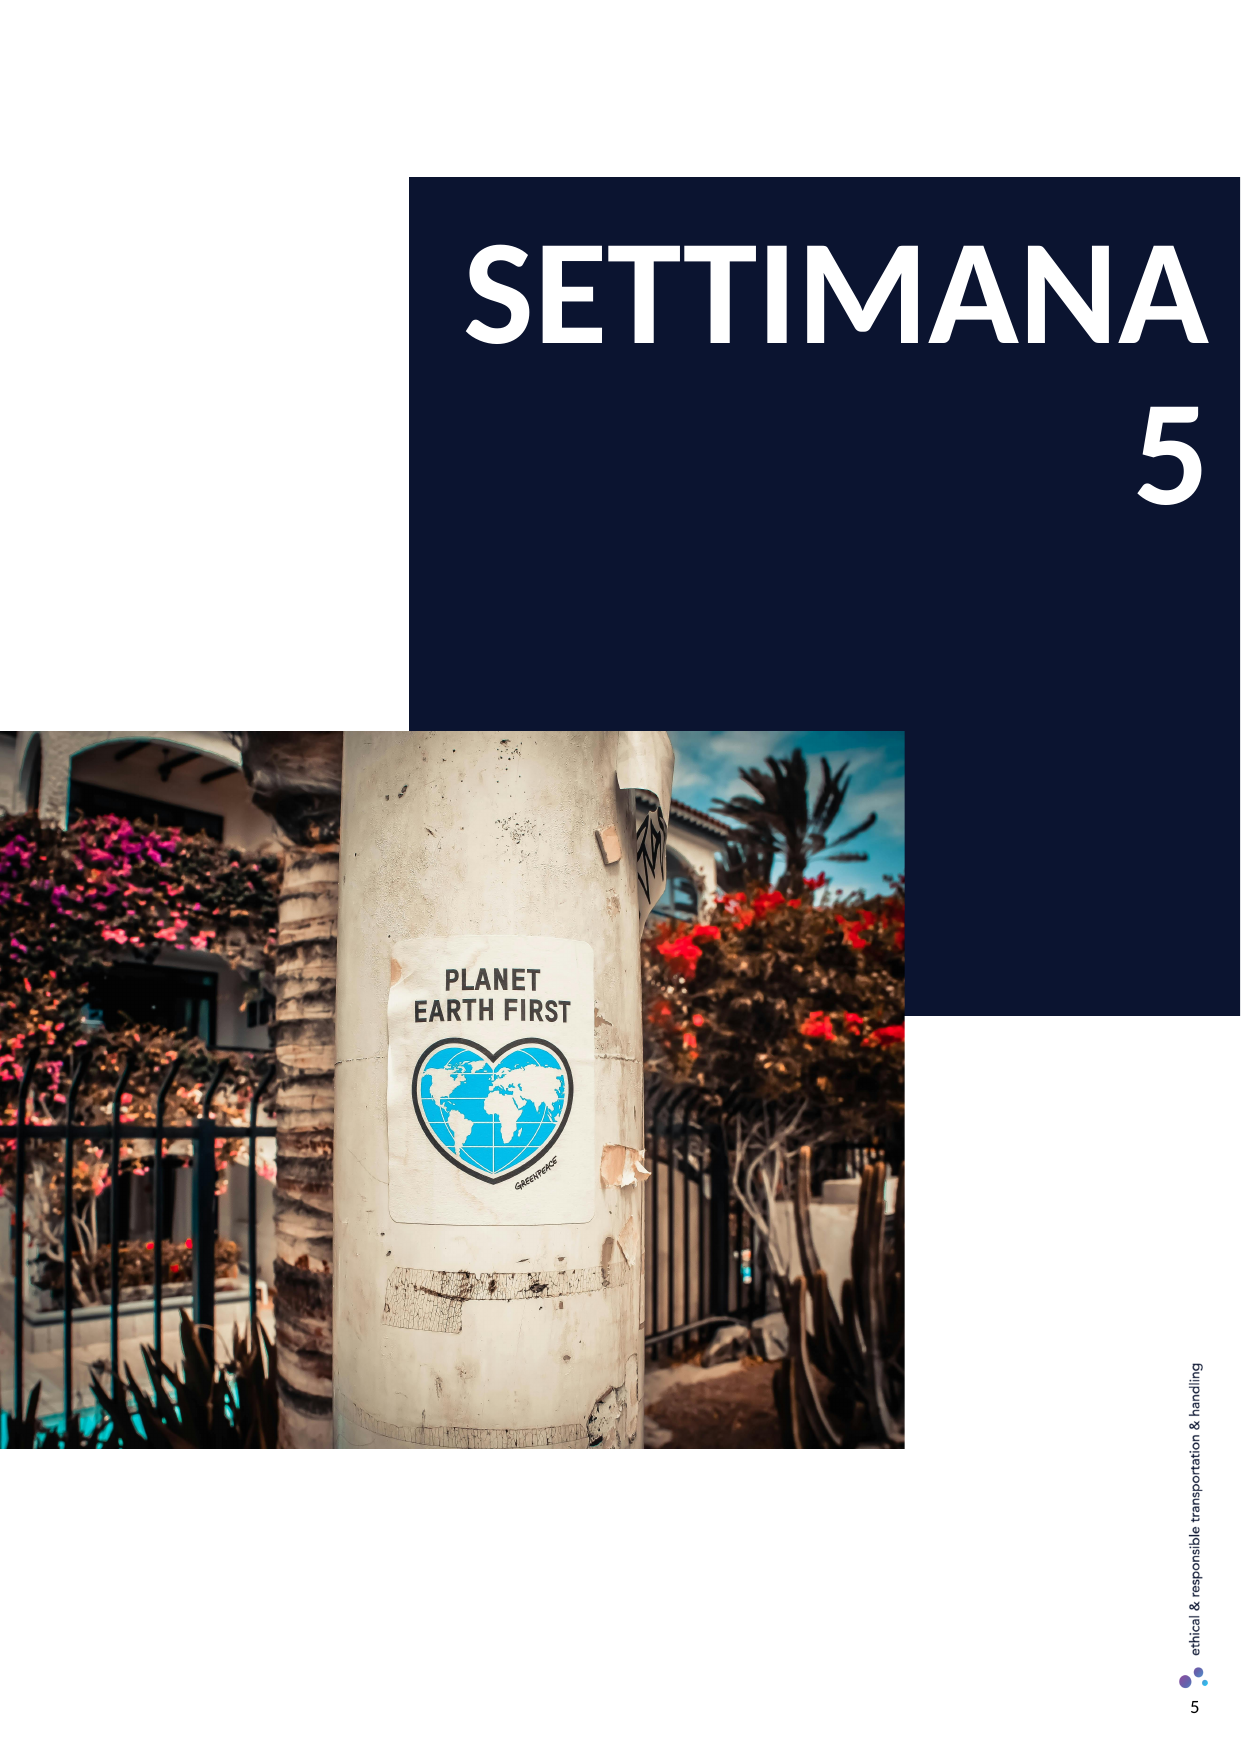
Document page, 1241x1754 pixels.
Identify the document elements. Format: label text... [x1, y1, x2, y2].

picture [1179, 1357, 1217, 1680]
list SETTIMANA 5 [433, 206, 1225, 717]
slide_number 5 [1153, 1676, 1215, 1736]
picture [0, 731, 905, 1449]
